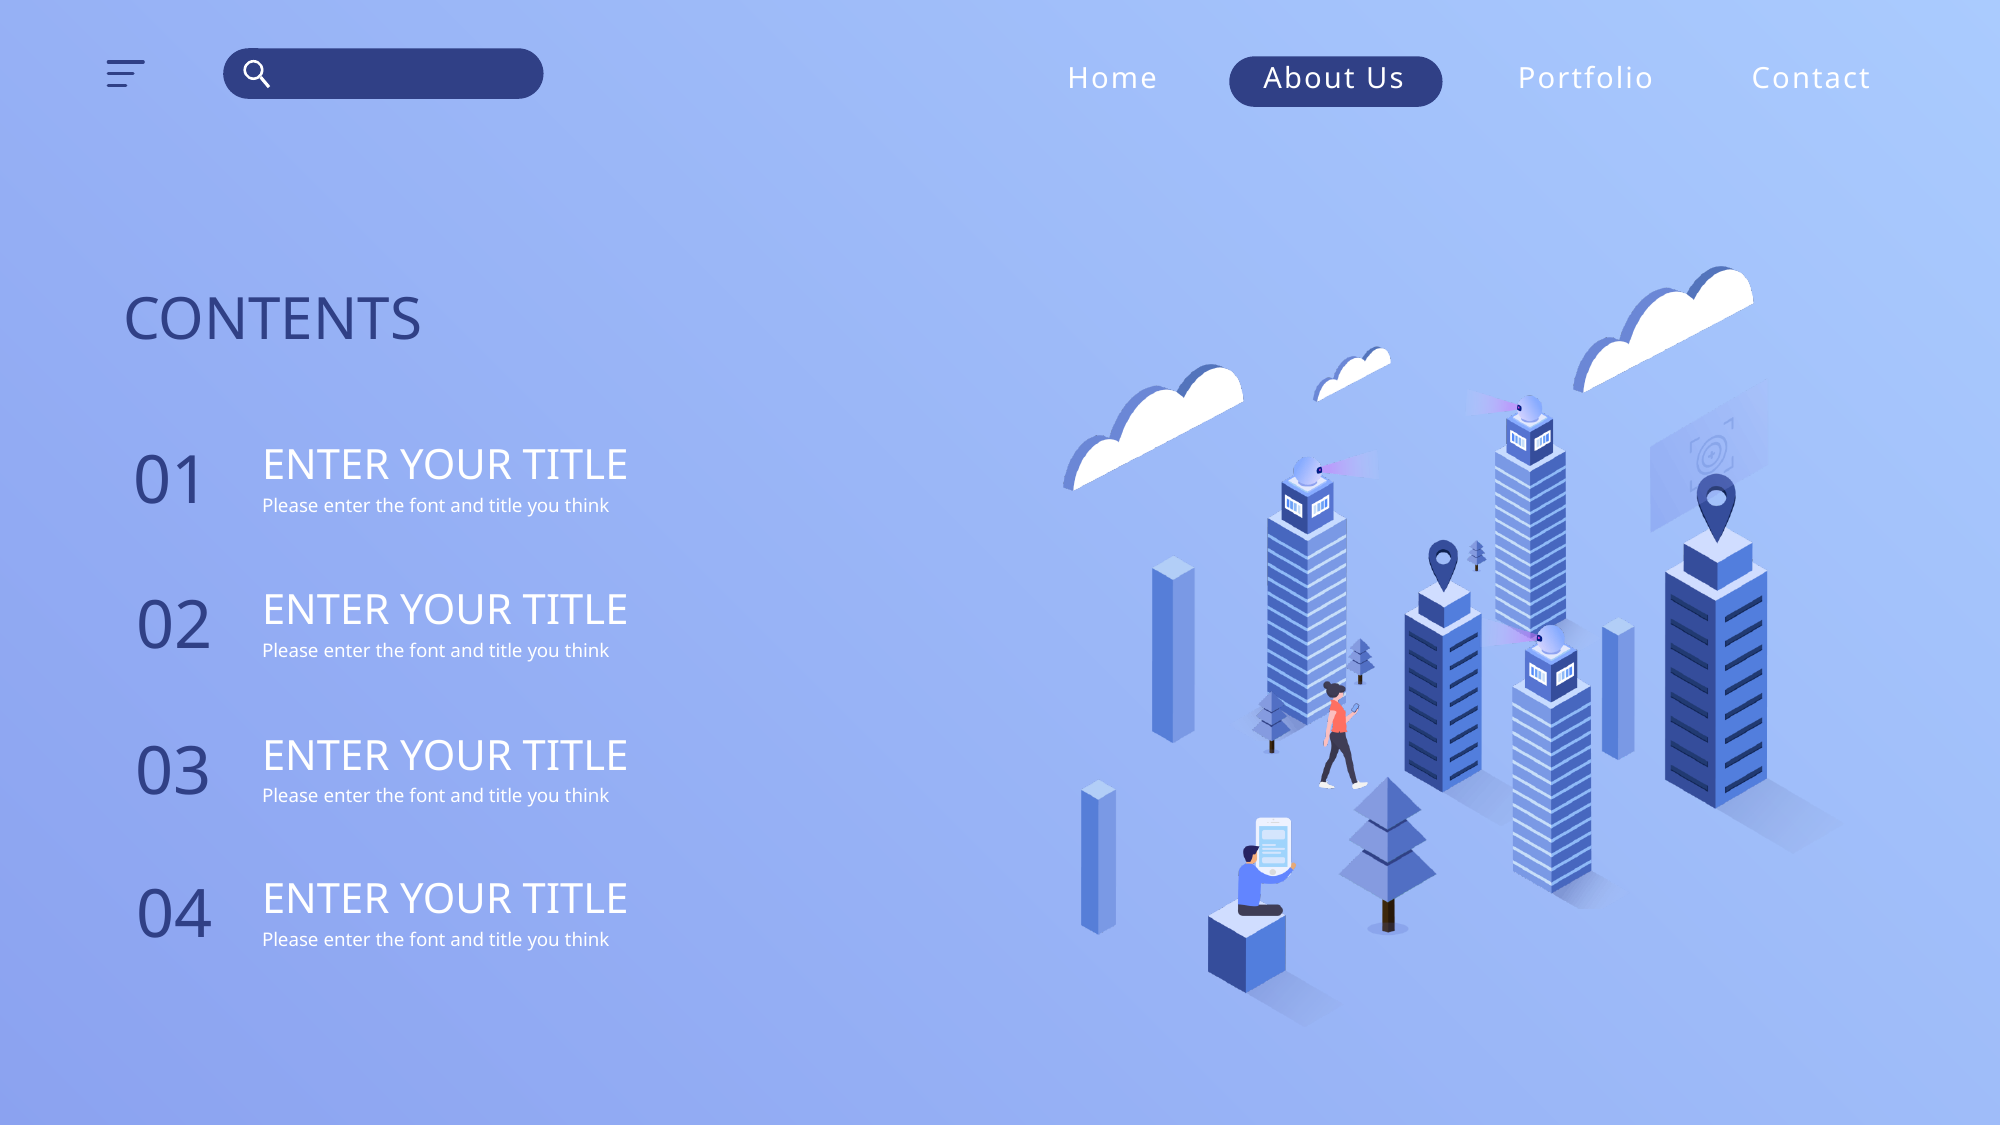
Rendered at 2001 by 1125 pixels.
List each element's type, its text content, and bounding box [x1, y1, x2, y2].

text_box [1229, 52, 1443, 107]
text_box CONTENTS [108, 274, 506, 359]
text_box Contact [1736, 52, 1895, 103]
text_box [108, 48, 544, 99]
text_box ENTER YOUR TITLE [247, 864, 907, 920]
text_box Please enter the font and title you think [247, 486, 907, 524]
text_box 01 [118, 429, 231, 525]
text_box Please enter the font and title you think [247, 920, 907, 958]
text_box Please enter the font and title you think [247, 631, 907, 669]
text_box 02 [121, 574, 228, 670]
text_box Home [1052, 52, 1172, 103]
text_box ENTER YOUR TITLE [247, 721, 907, 776]
text_box ENTER YOUR TITLE [247, 430, 907, 486]
text_box ENTER YOUR TITLE [247, 575, 907, 631]
picture [1293, 340, 1406, 410]
picture [1017, 251, 1863, 1033]
text_box Please enter the font and title you think [247, 776, 907, 814]
text_box Portfolio [1503, 52, 1668, 103]
text_box 03 [121, 720, 228, 815]
text_box 04 [121, 863, 228, 959]
